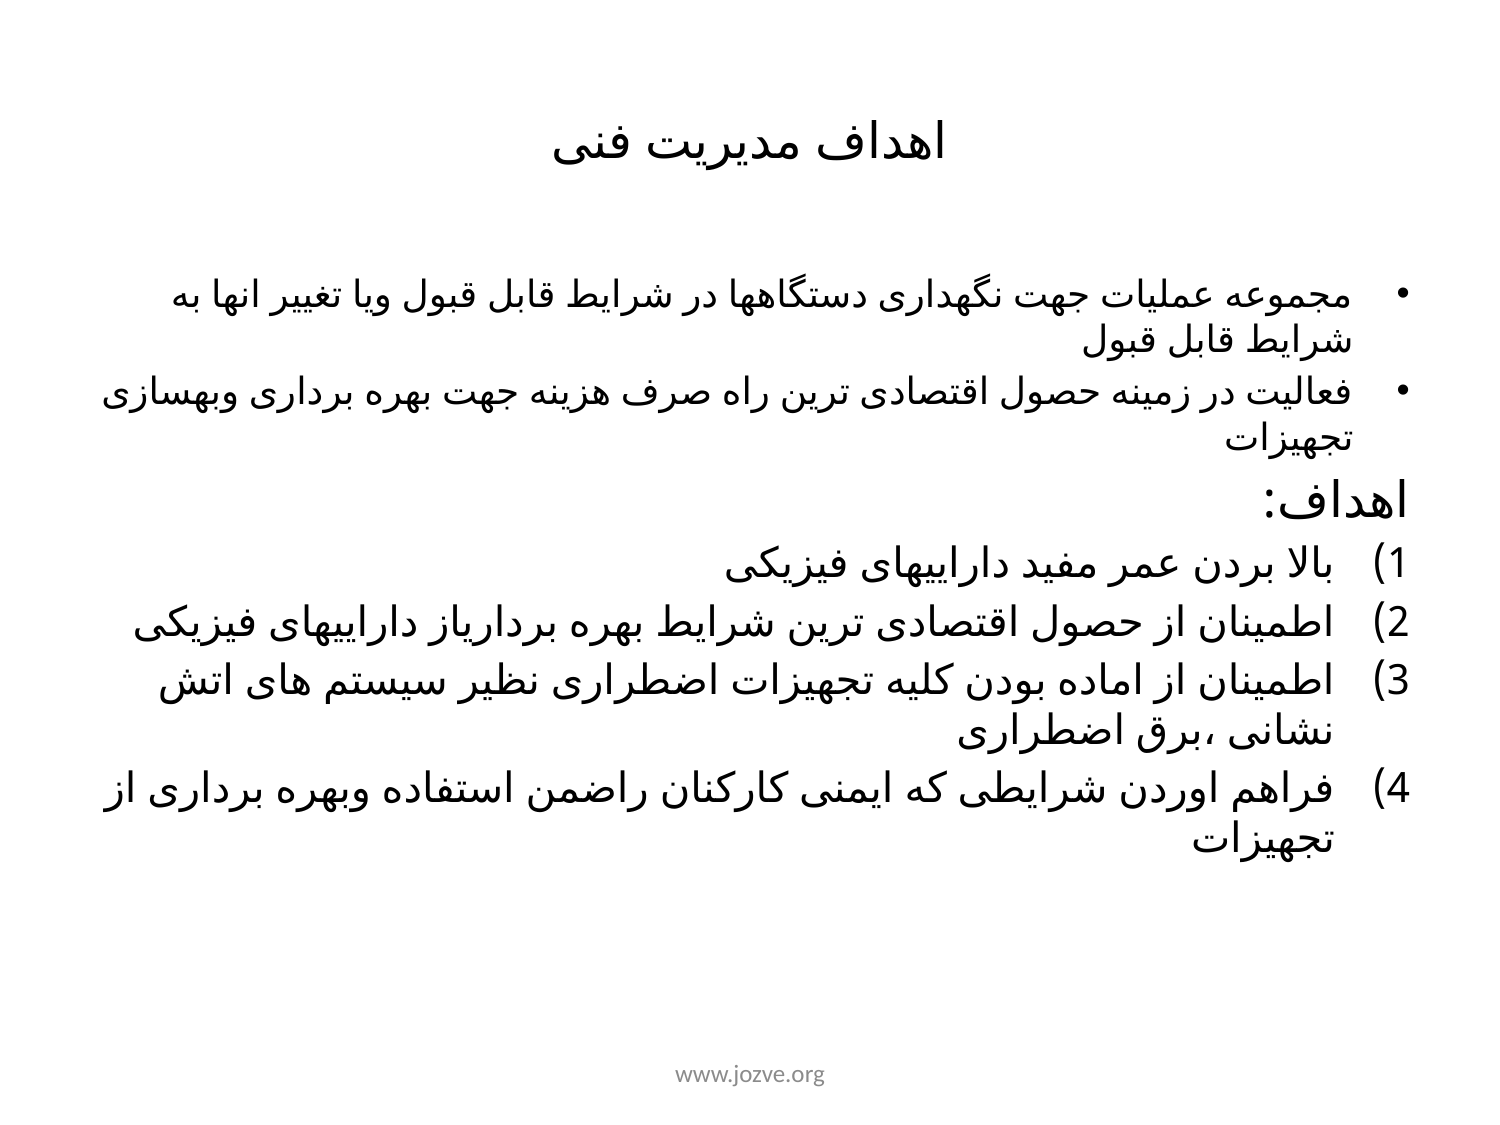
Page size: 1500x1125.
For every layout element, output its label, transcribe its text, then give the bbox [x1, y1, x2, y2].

footer www.jozve.org [512, 1042, 988, 1103]
title اهداف مدیریت فنی [75, 45, 1425, 233]
list مجموعه عملیات جهت نگهداری دستگاهها در شرایط قابل قبول ویا تغییر انها به شرایط قابل قبول فعالیت در زمینه حصول اقتصادی ترین راه صرف هزینه جهت بهره برداری وبهسازی تجهیزات اهداف: بالا بردن عمر مفید داراییهای فیزیکی اطمینان از حصول اقتصادی ترین شرایط بهره برداریاز داراییهای فیزیکی اطمینان از اماده بودن کلیه تجهیزات اضطراری نظیر سیستم های اتش نشانی ،برق اضطراری فراهم اوردن شرایطی که ایمنی کارکنان راضمن استفاده وبهره برداری از تجهیزات [75, 262, 1425, 1005]
